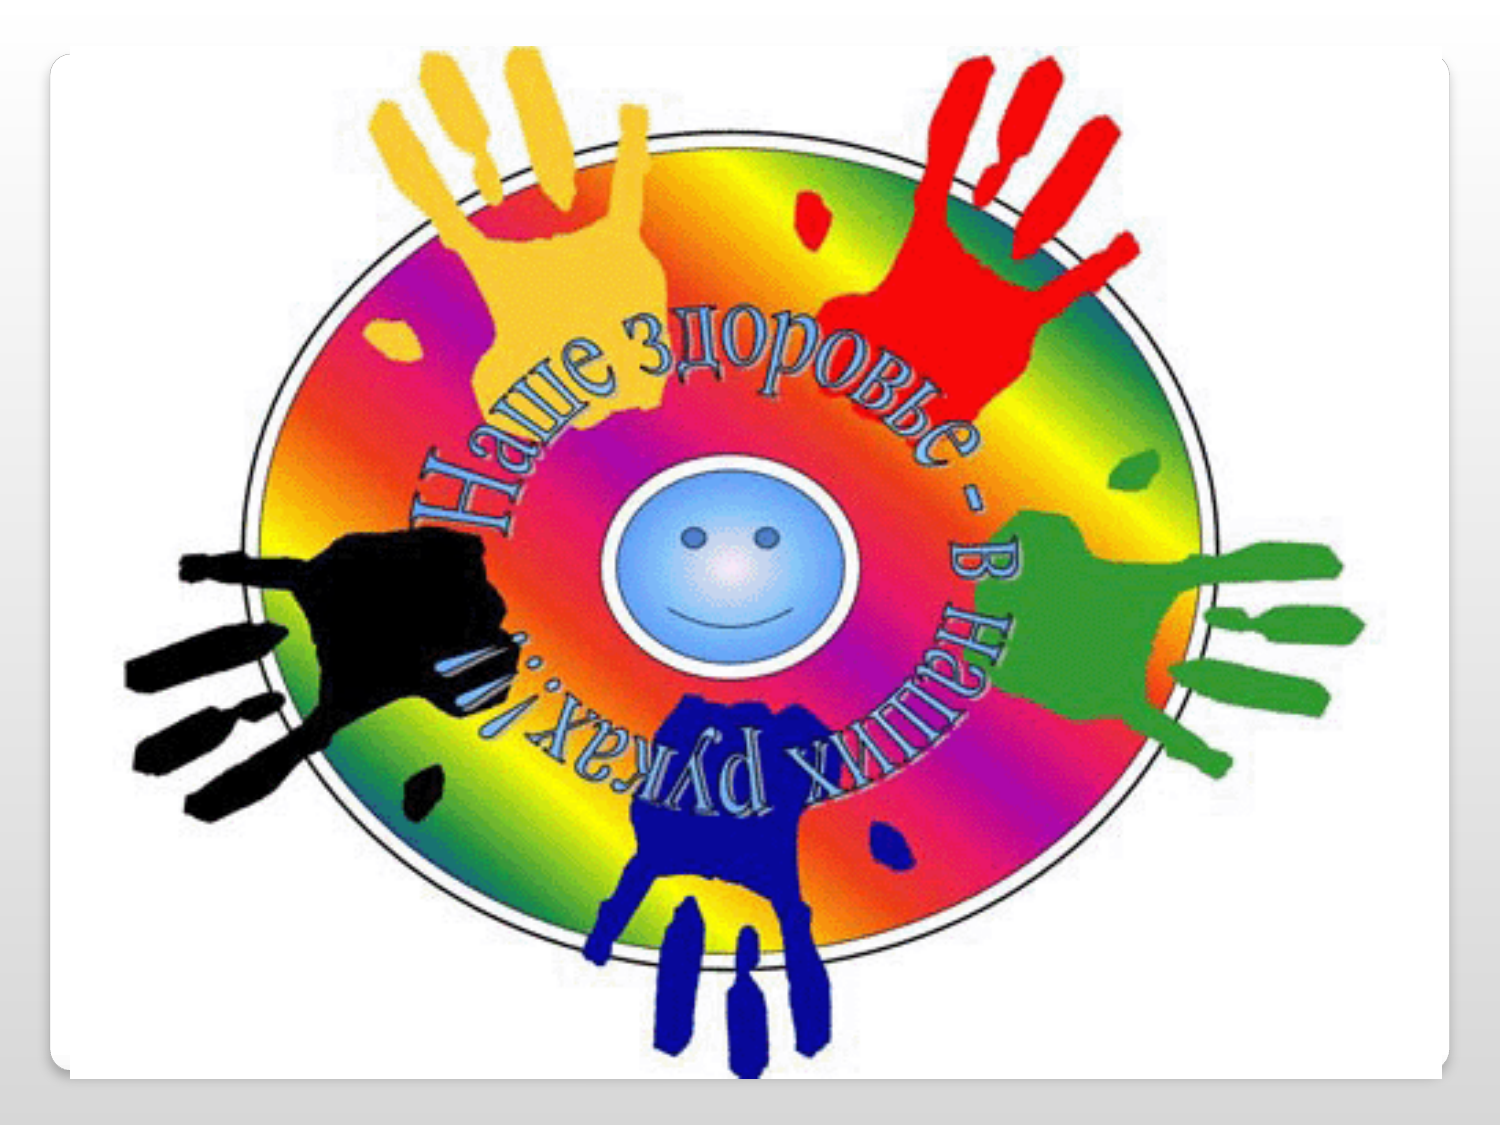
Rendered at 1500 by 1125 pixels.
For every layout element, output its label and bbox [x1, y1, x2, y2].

picture [70, 46, 1442, 1079]
